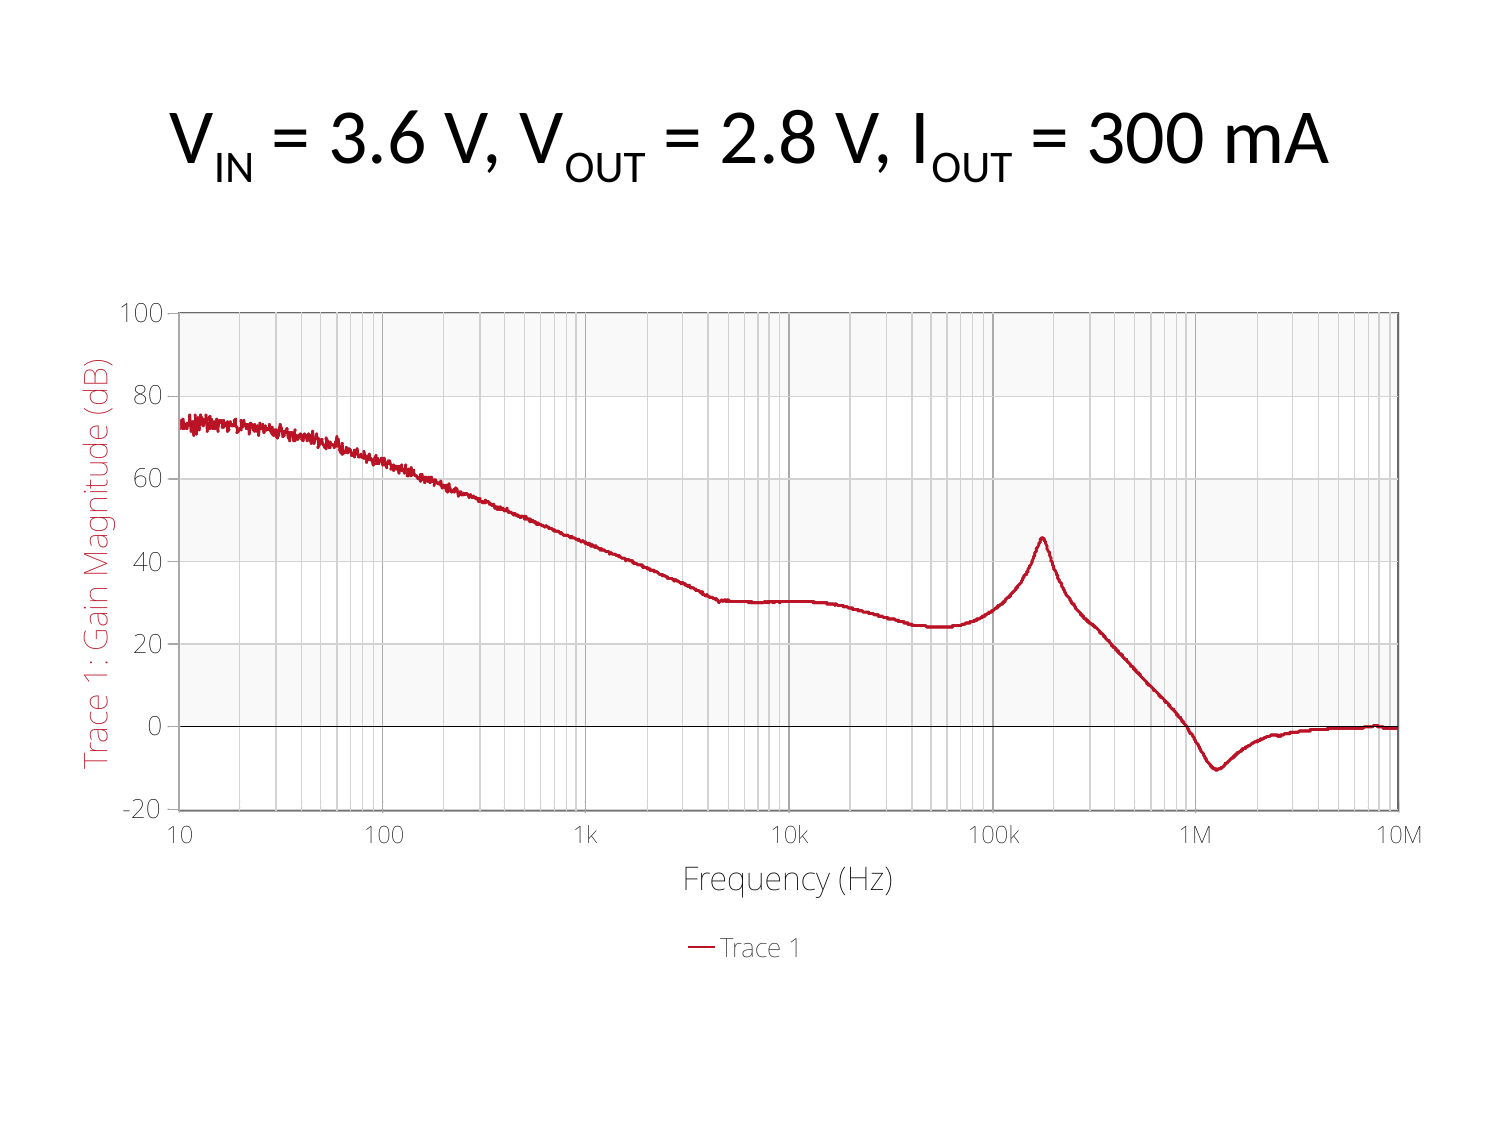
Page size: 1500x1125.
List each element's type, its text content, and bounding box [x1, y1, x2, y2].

title VIN = 3.6 V, VOUT = 2.8 V, IOUT = 300 mA [75, 45, 1425, 233]
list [74, 296, 1426, 972]
